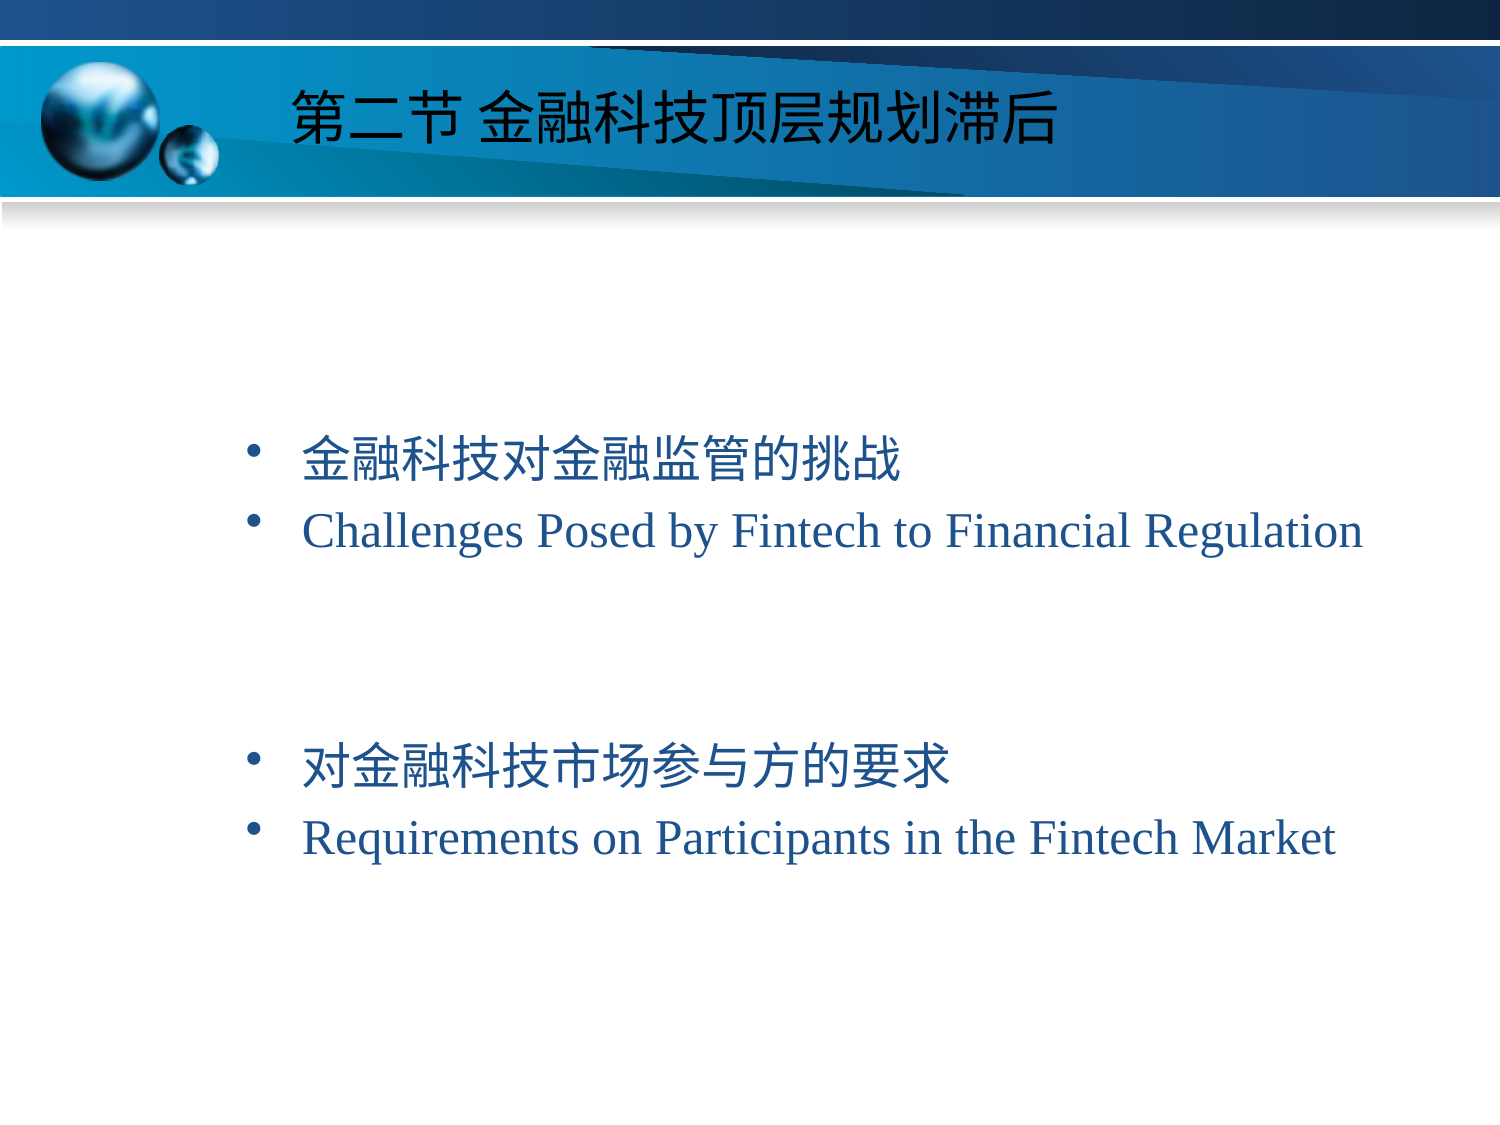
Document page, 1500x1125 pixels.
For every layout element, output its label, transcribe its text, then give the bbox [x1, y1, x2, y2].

title 第二节 金融科技顶层规划滞后 [274, 44, 1363, 188]
text_box 金融科技对金融监管的挑战 Challenges Posed by Fintech to Financial Regulation [230, 419, 1424, 565]
text_box 对金融科技市场参与方的要求 Requirements on Participants in the Fintech Market [230, 727, 1424, 873]
picture [160, 126, 218, 184]
picture [42, 63, 159, 180]
